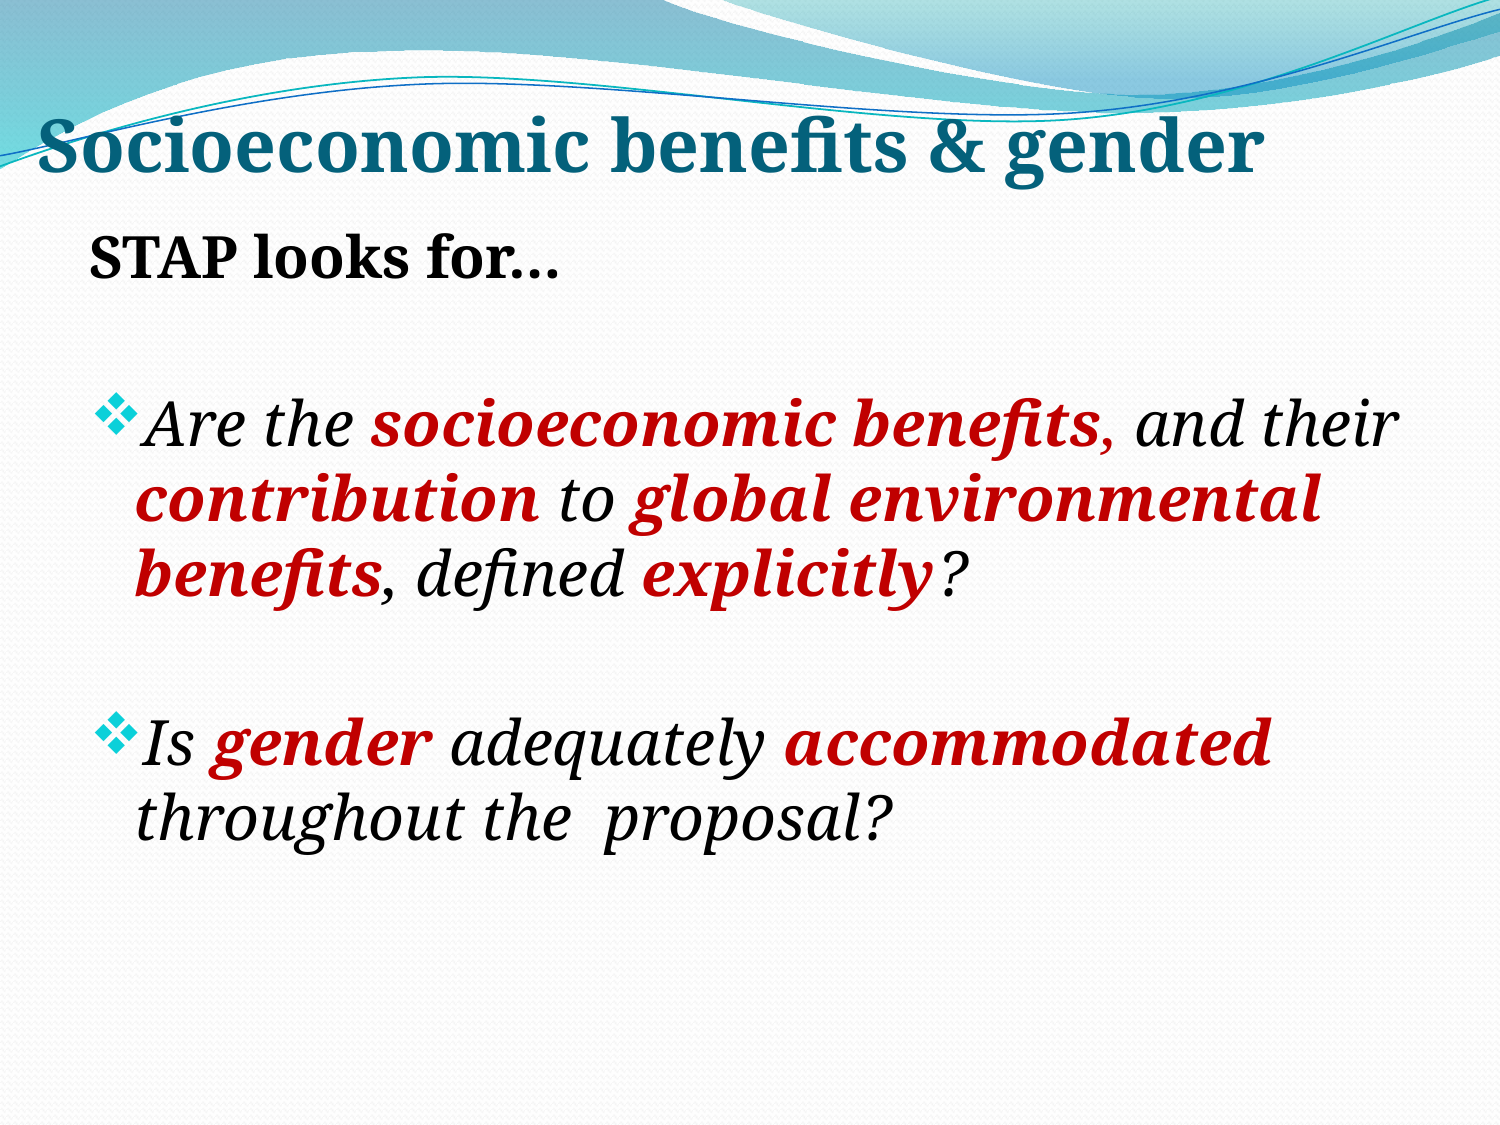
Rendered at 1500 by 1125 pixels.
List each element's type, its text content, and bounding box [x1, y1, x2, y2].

list STAP looks for… Are the socioeconomic benefits, and their contribution to global environmental benefits, defined explicitly? Is gender adequately accommodated throughout the proposal? [75, 212, 1425, 1013]
title Socioeconomic benefits & gender [37, 37, 1450, 188]
